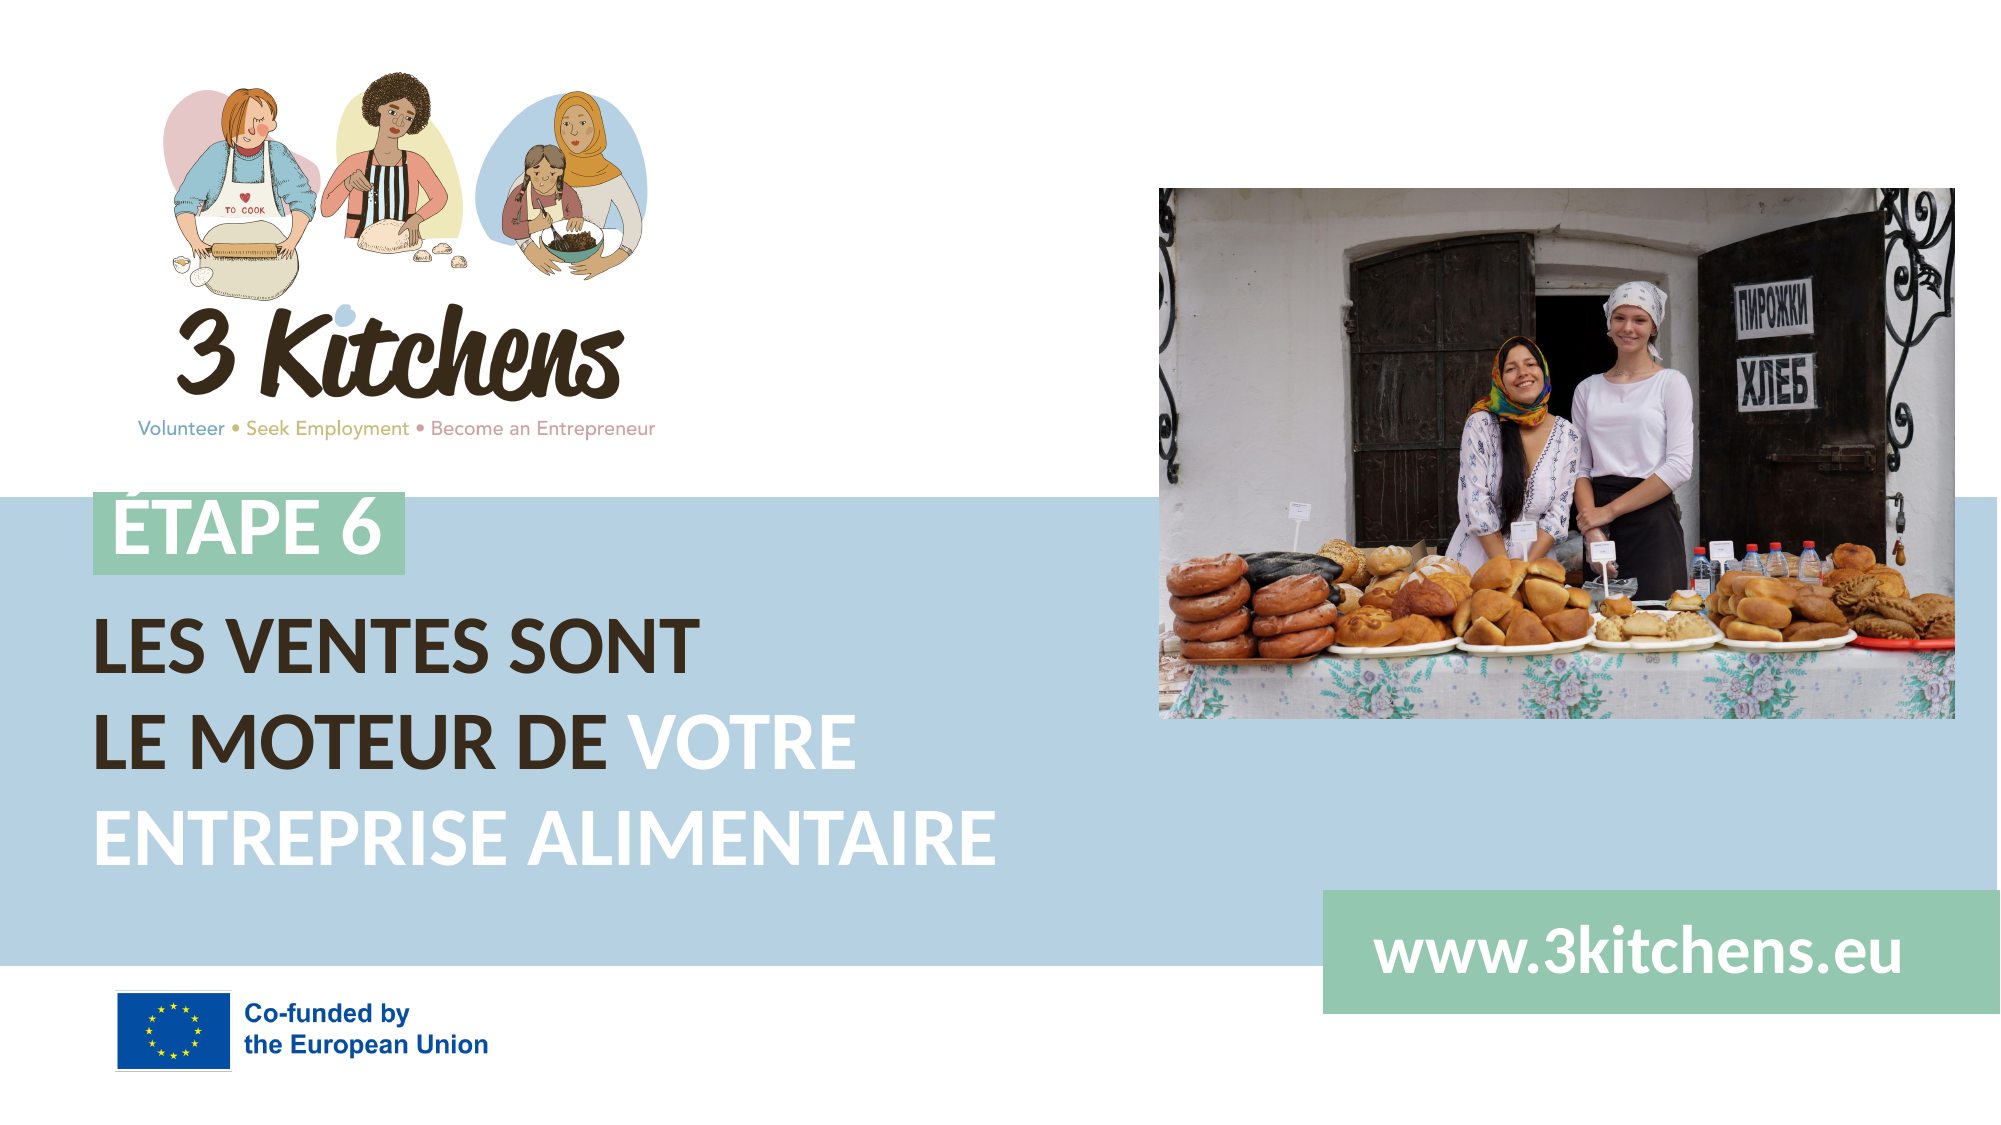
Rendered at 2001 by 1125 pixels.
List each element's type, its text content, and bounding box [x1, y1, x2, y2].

list www.3kitchens.eu [1323, 891, 1921, 1012]
picture [105, 25, 712, 465]
text_box LES VENTES SONT LE MOTEUR DE VOTRE ENTREPRISE ALIMENTAIRE [77, 587, 1040, 756]
picture [1159, 188, 1955, 719]
text_box ÉTAPE 6. [77, 467, 924, 556]
picture [112, 988, 516, 1074]
